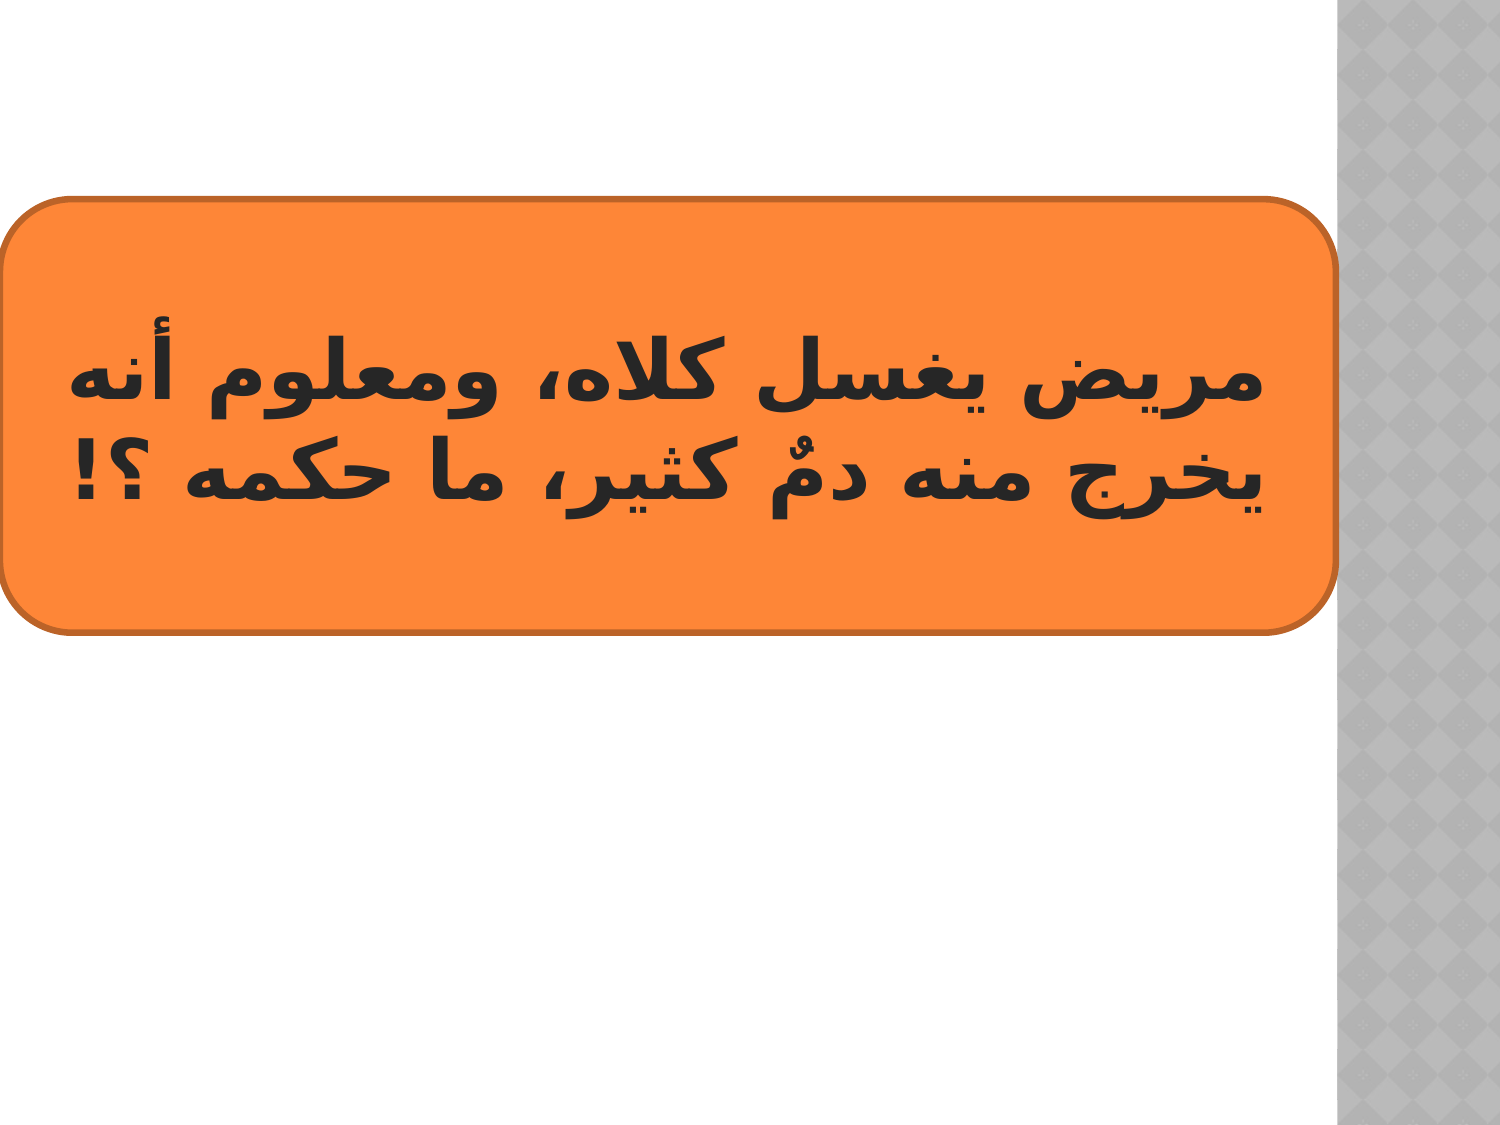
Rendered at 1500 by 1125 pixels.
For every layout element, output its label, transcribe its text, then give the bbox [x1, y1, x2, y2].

text_box مريض يغسل كلاه، ومعلوم أنه يخرج منه دمٌ كثير، ما حكمه ؟! [0, 195, 1340, 636]
